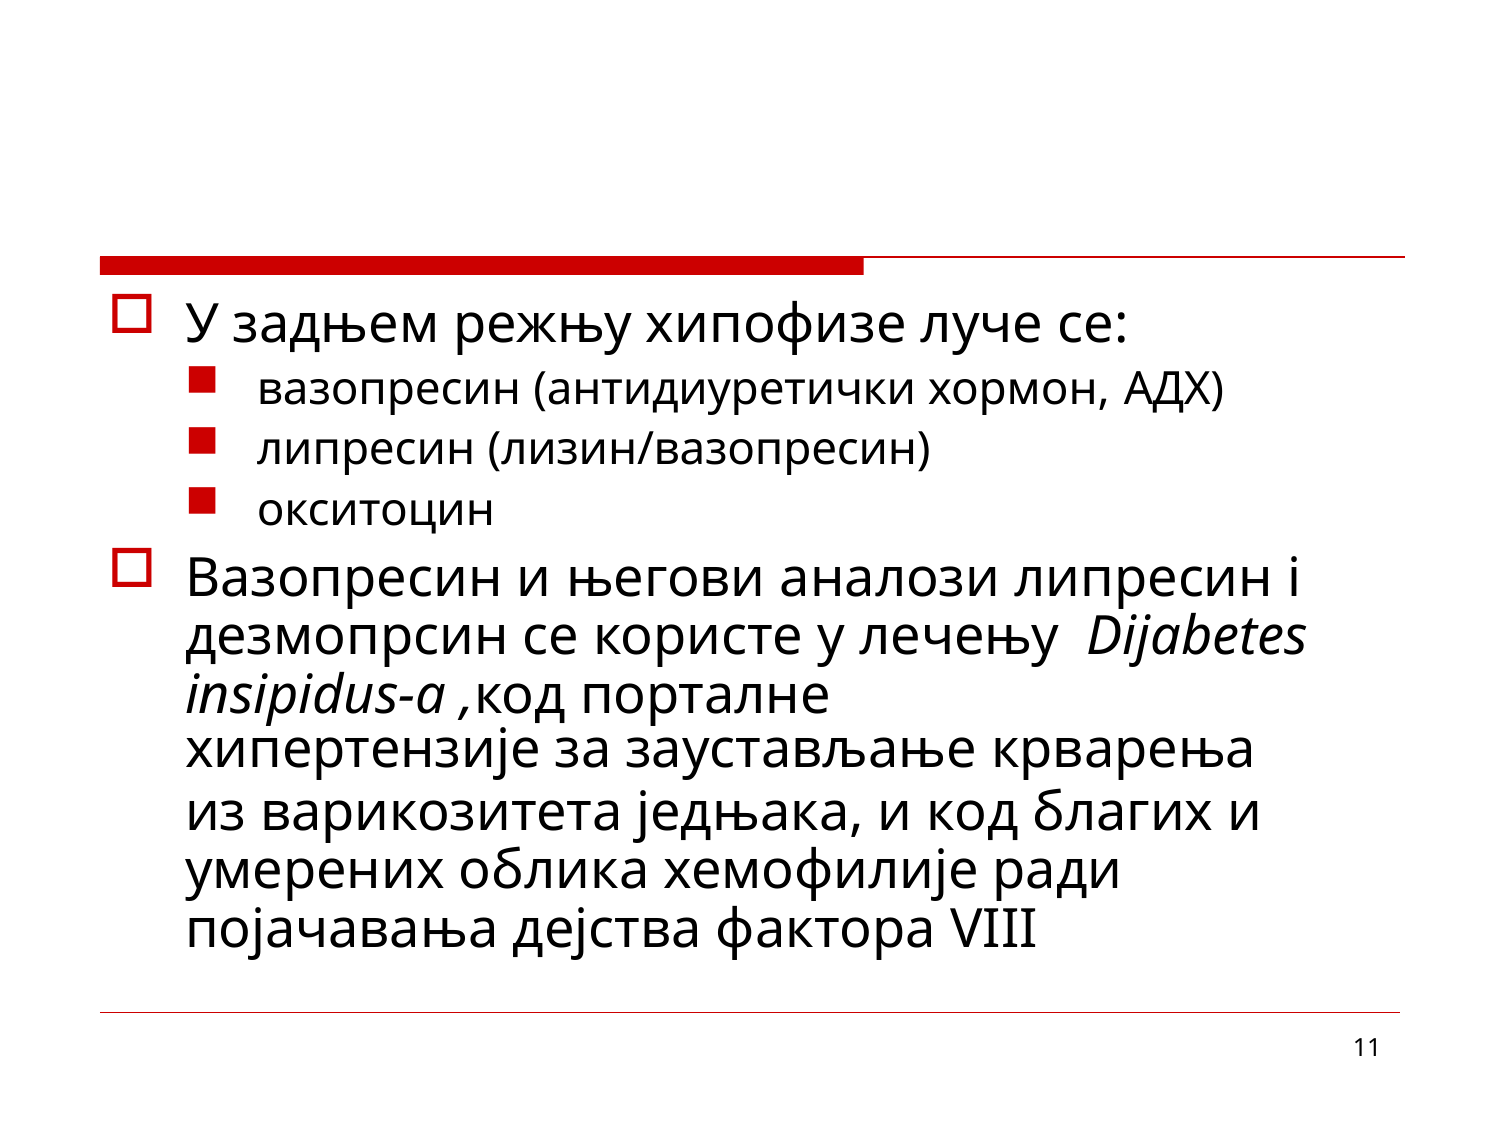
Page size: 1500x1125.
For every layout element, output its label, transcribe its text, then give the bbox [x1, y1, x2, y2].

text_box У задњем режњу хипофизе луче се: вазопресин (антидиуретички хормон, АДХ) липресин (лизин/вазопресин) окситоцин Вазопресин и његови аналози липресин i дезмопрсин се користе у лeчeњу Dijabetes insipidus-а ,код порталне хипертензије за заустављање крварења из варикозитета једњака, и код благих и умерених облика хемофилије ради појачaвaњa дејствa фaкторa VIII [105, 279, 1365, 958]
slide_number 11 [1348, 1029, 1390, 1125]
